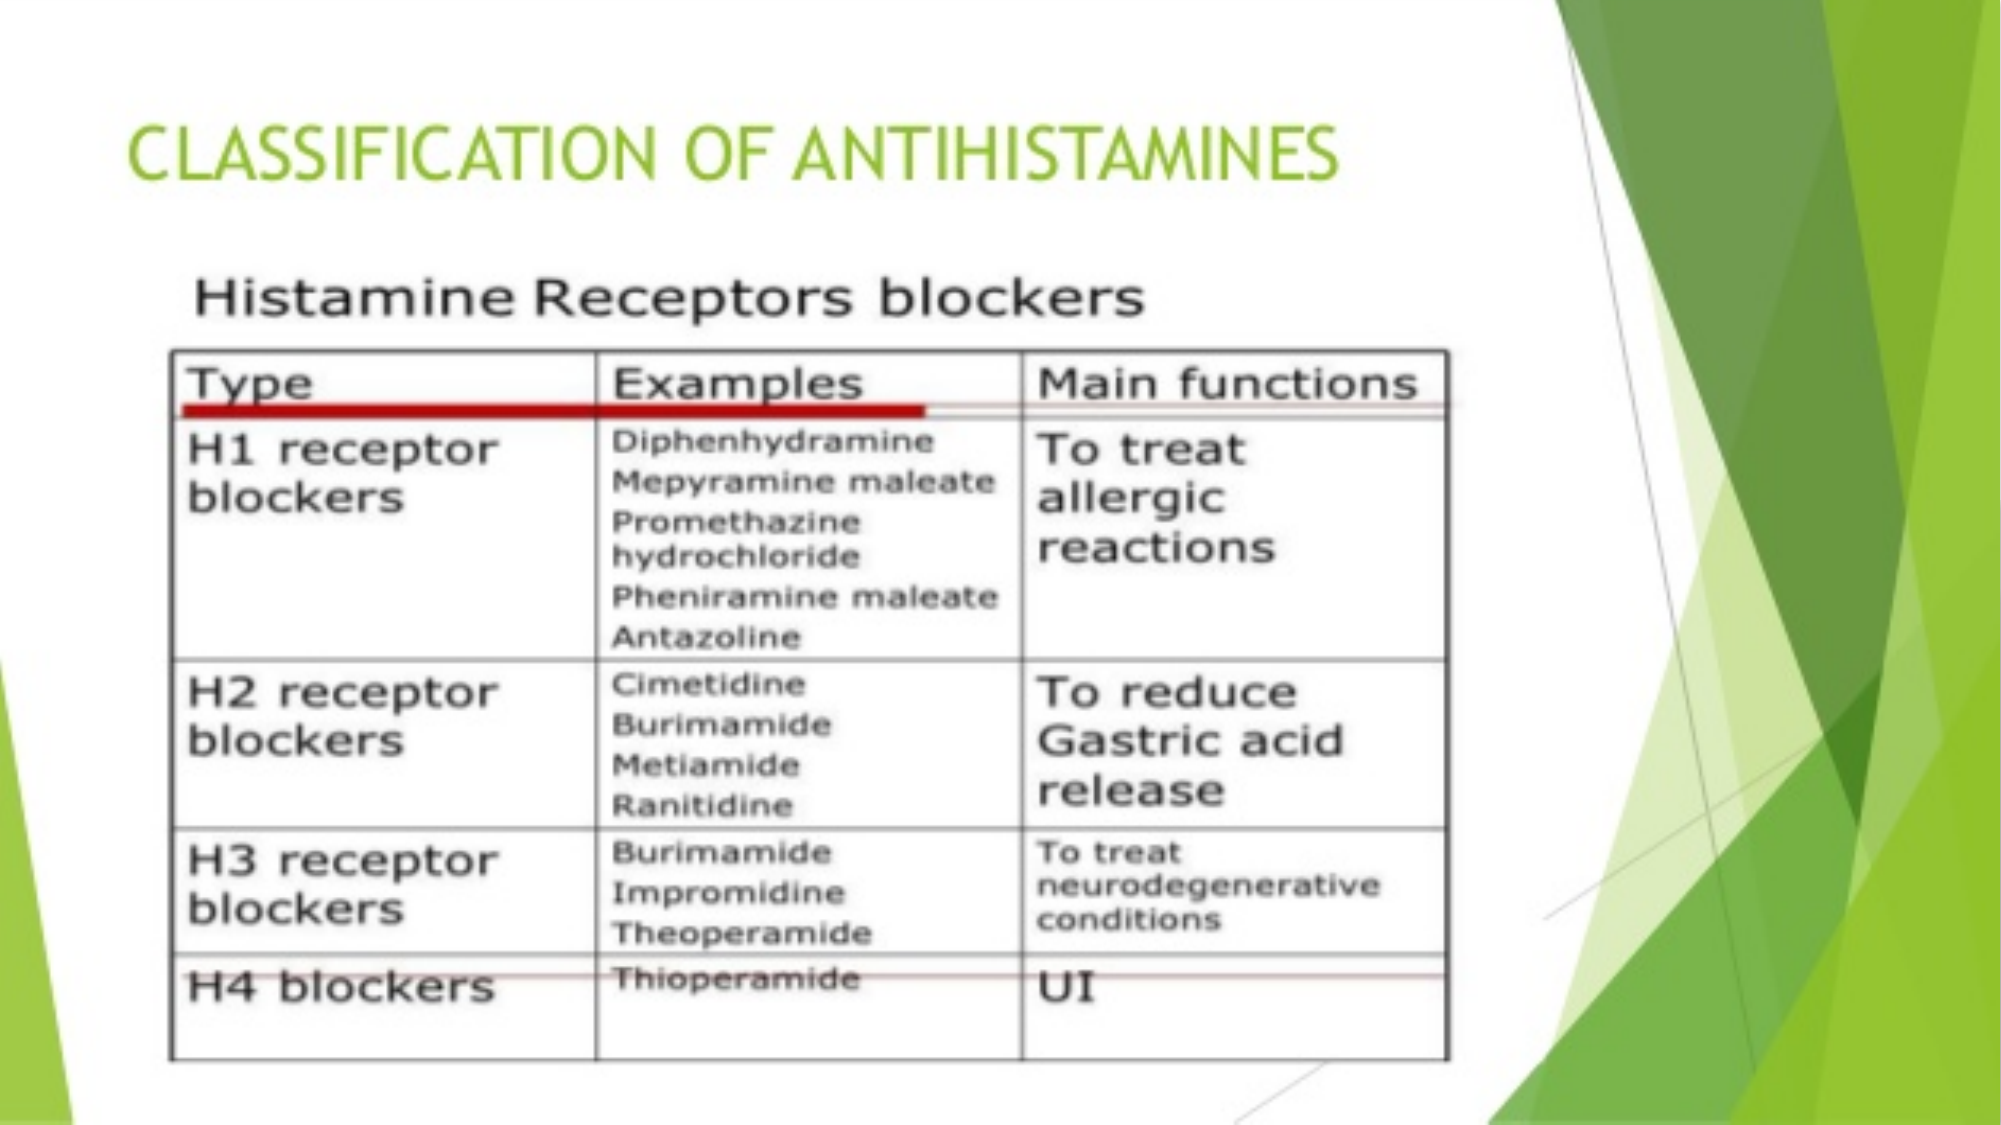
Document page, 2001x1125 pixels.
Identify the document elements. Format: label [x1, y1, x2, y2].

list [0, 0, 2000, 1125]
